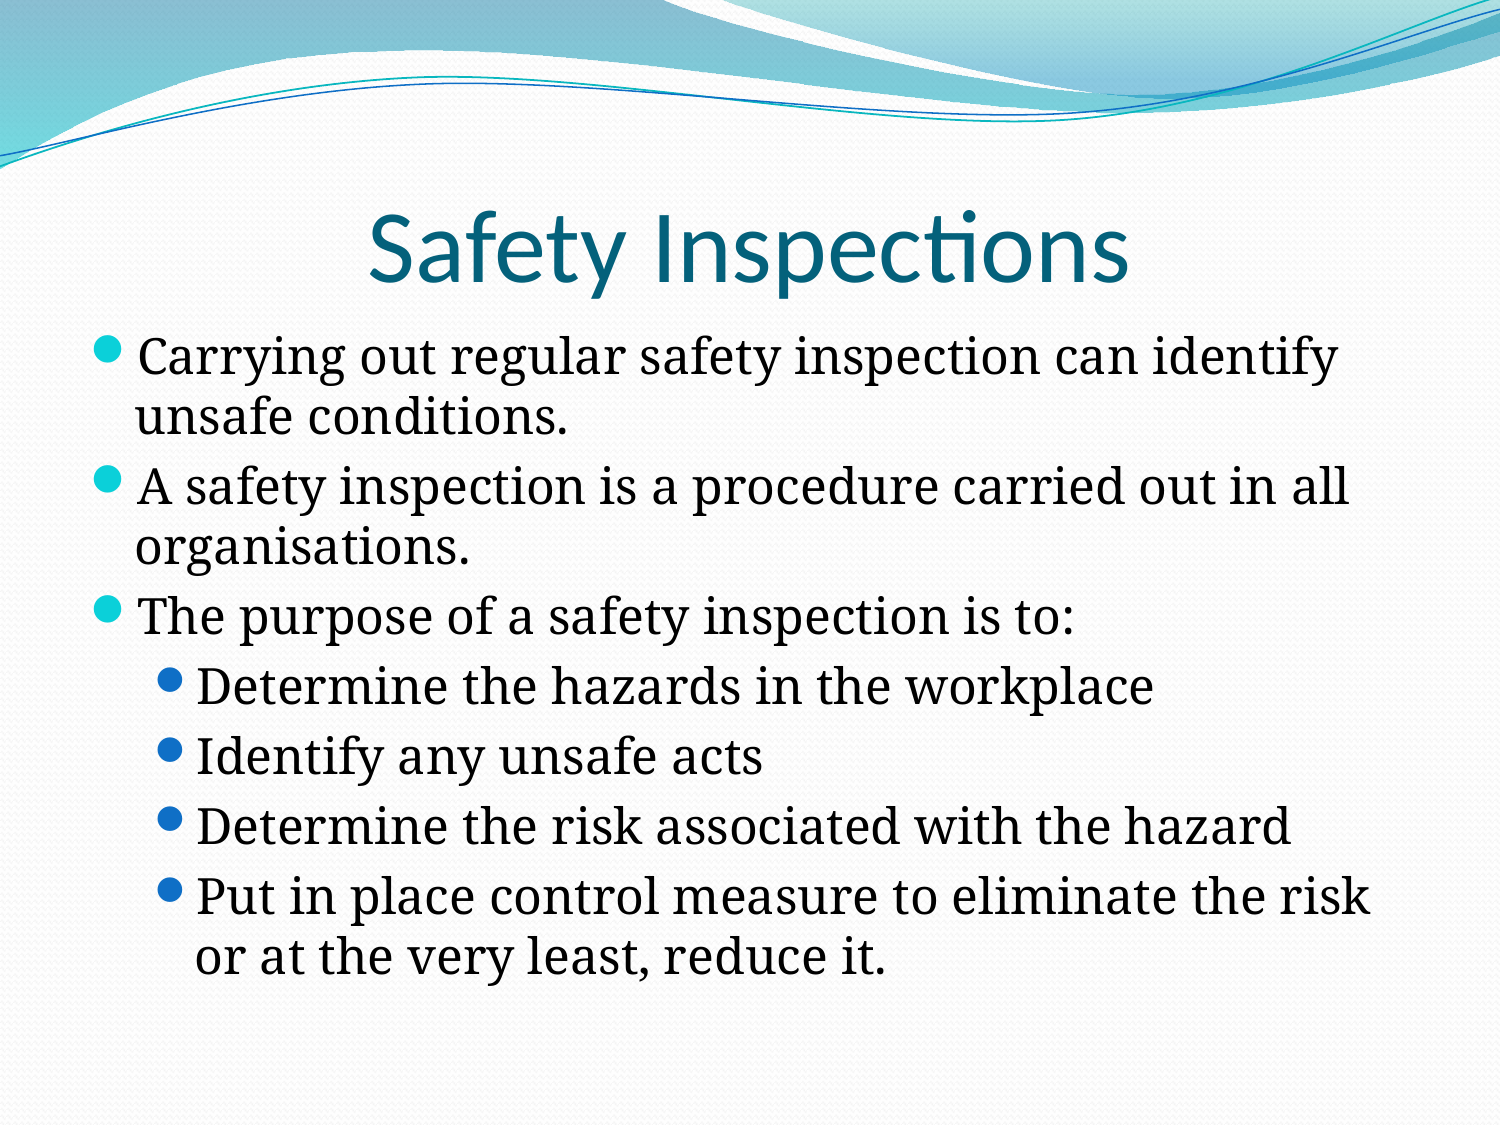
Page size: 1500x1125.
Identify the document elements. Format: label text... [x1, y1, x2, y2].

title Safety Inspections [75, 115, 1425, 303]
list Carrying out regular safety inspection can identify unsafe conditions. A safety inspection is a procedure carried out in all organisations. The purpose of a safety inspection is to: Determine the hazards in the workplace Identify any unsafe acts Determine the risk associated with the hazard Put in place control measure to eliminate the risk or at the very least, reduce it. [75, 317, 1425, 1038]
